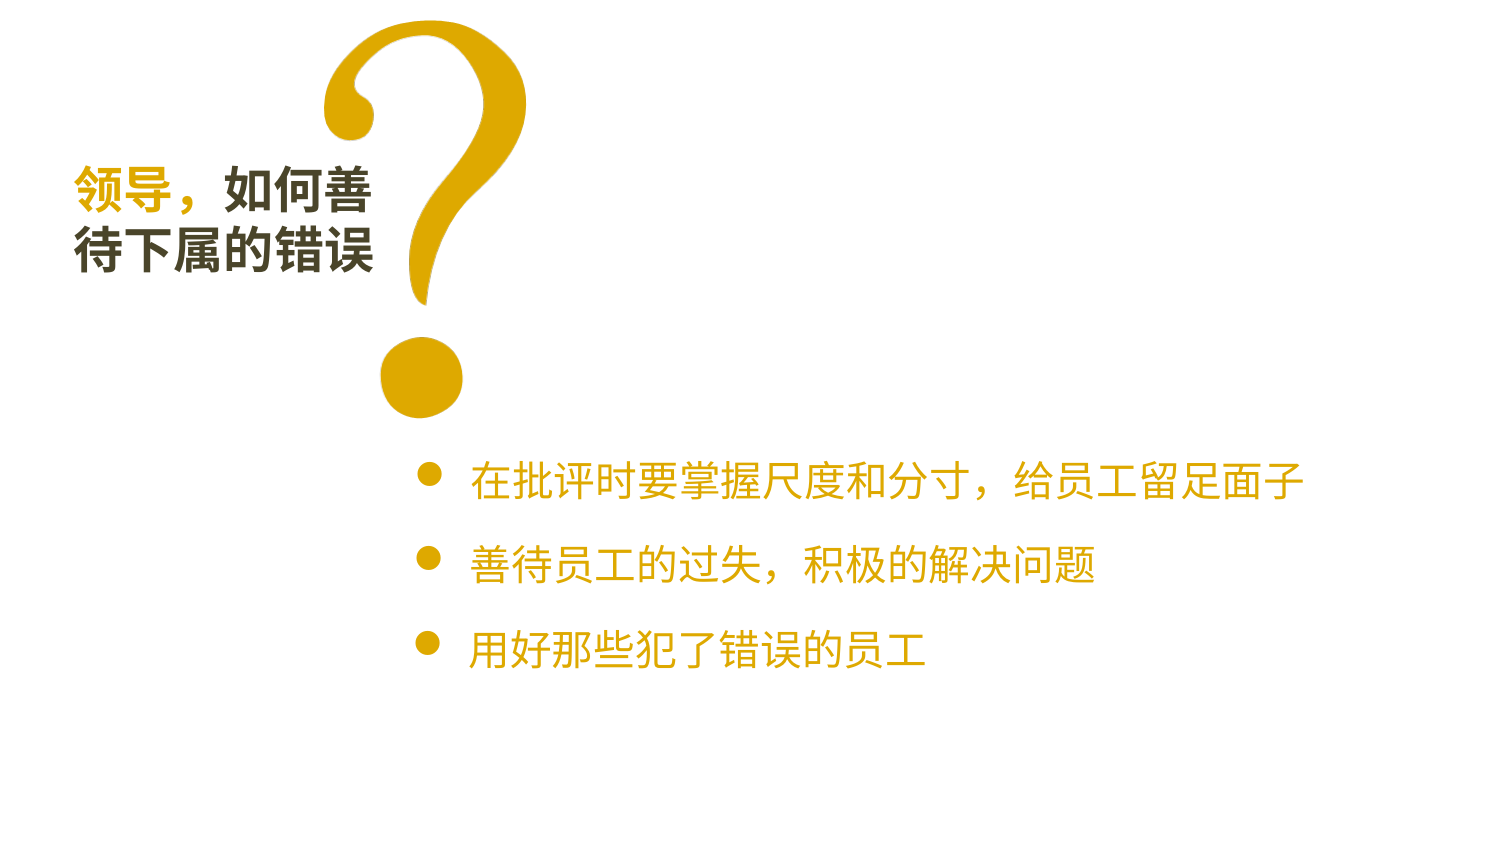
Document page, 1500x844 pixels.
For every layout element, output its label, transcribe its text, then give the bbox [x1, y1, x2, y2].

text_box 善待员工的过失，积极的解决问题 [398, 531, 1111, 597]
picture [324, 20, 527, 419]
text_box 用好那些犯了错误的员工 [397, 616, 943, 681]
text_box 在批评时要掌握尺度和分寸，给员工留足面子 [399, 447, 1321, 512]
text_box 领导，如何善待下属的错误 [59, 151, 319, 286]
